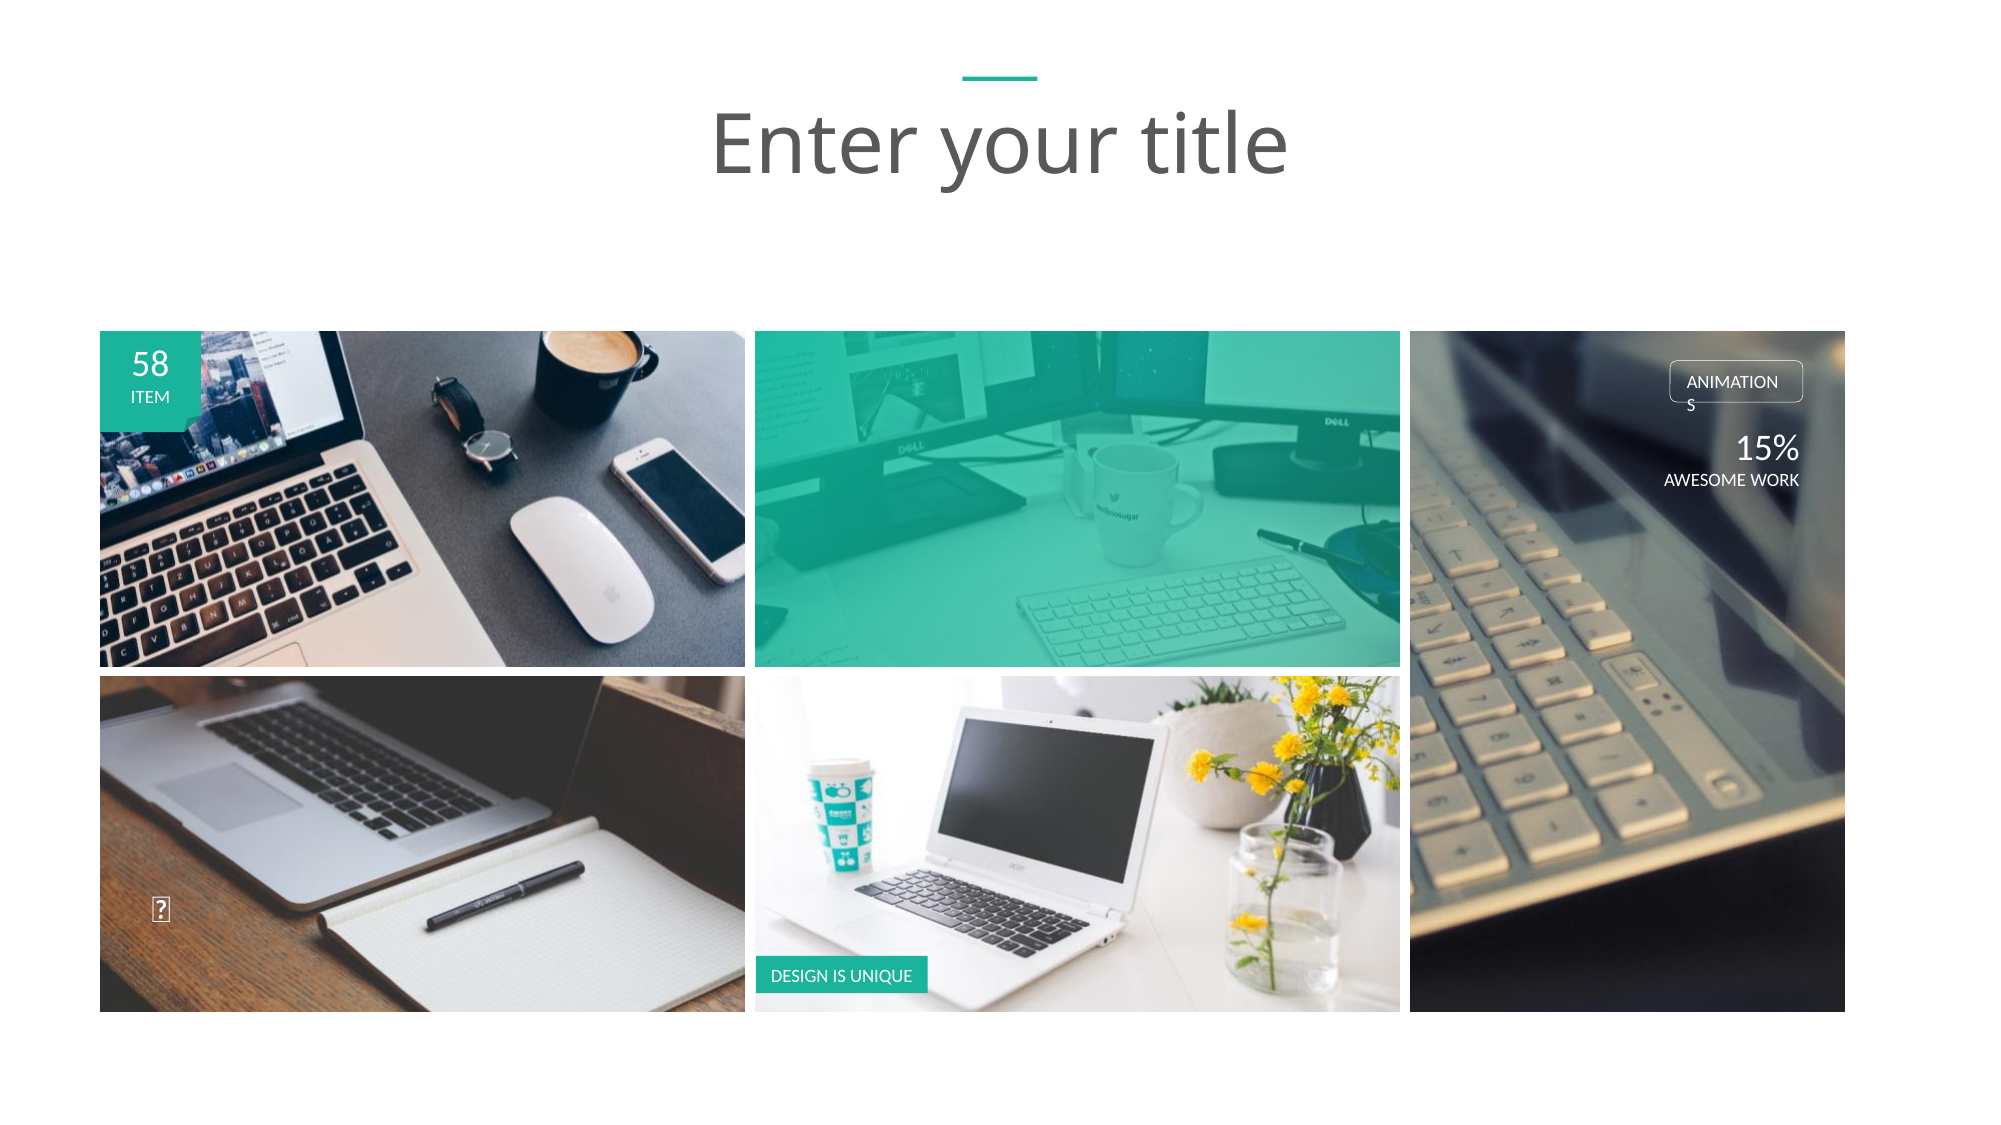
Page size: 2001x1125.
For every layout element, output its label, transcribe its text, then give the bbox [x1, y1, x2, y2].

text_box Enter your title [694, 82, 1306, 198]
picture [100, 676, 745, 1012]
text_box [961, 76, 1038, 82]
picture [755, 676, 1400, 1012]
picture [755, 331, 1400, 667]
picture [100, 331, 745, 667]
picture [1410, 331, 1845, 1012]
